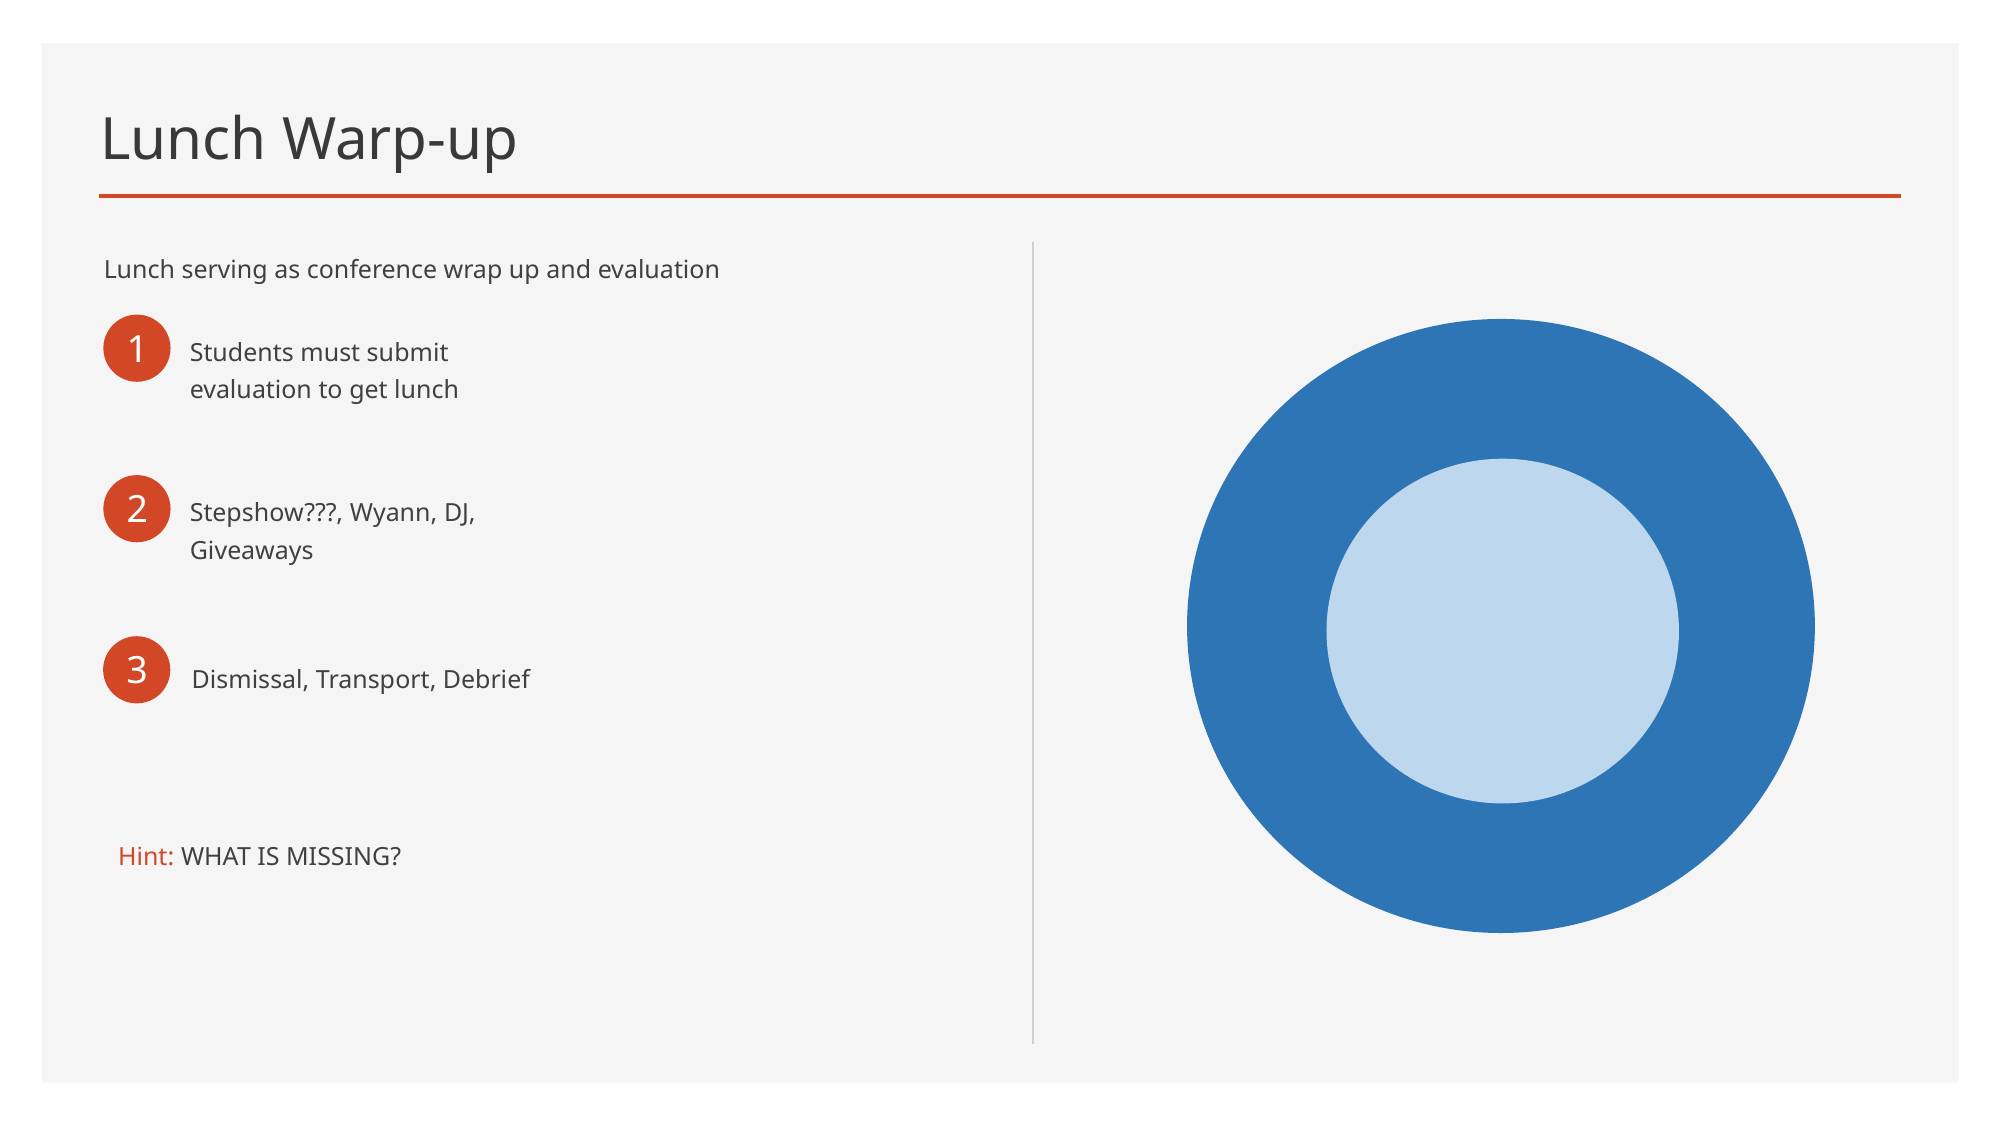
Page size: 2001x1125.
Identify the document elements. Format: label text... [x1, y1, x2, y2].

text_box Lunch serving as conference wrap up and evaluation [88, 238, 928, 317]
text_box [91, 475, 184, 543]
title Lunch Warp-up [85, 73, 1214, 179]
text_box Hint: WHAT IS MISSING? [103, 825, 670, 940]
text_box [1186, 317, 1816, 935]
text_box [91, 636, 183, 704]
text_box [1325, 457, 1681, 805]
text_box Dismissal, Transport, Debrief [176, 648, 634, 825]
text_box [91, 314, 184, 382]
text_box Stepshow???, Wyann, DJ, Giveaways [174, 481, 610, 648]
text_box Students must submit evaluation to get lunch [174, 321, 583, 472]
